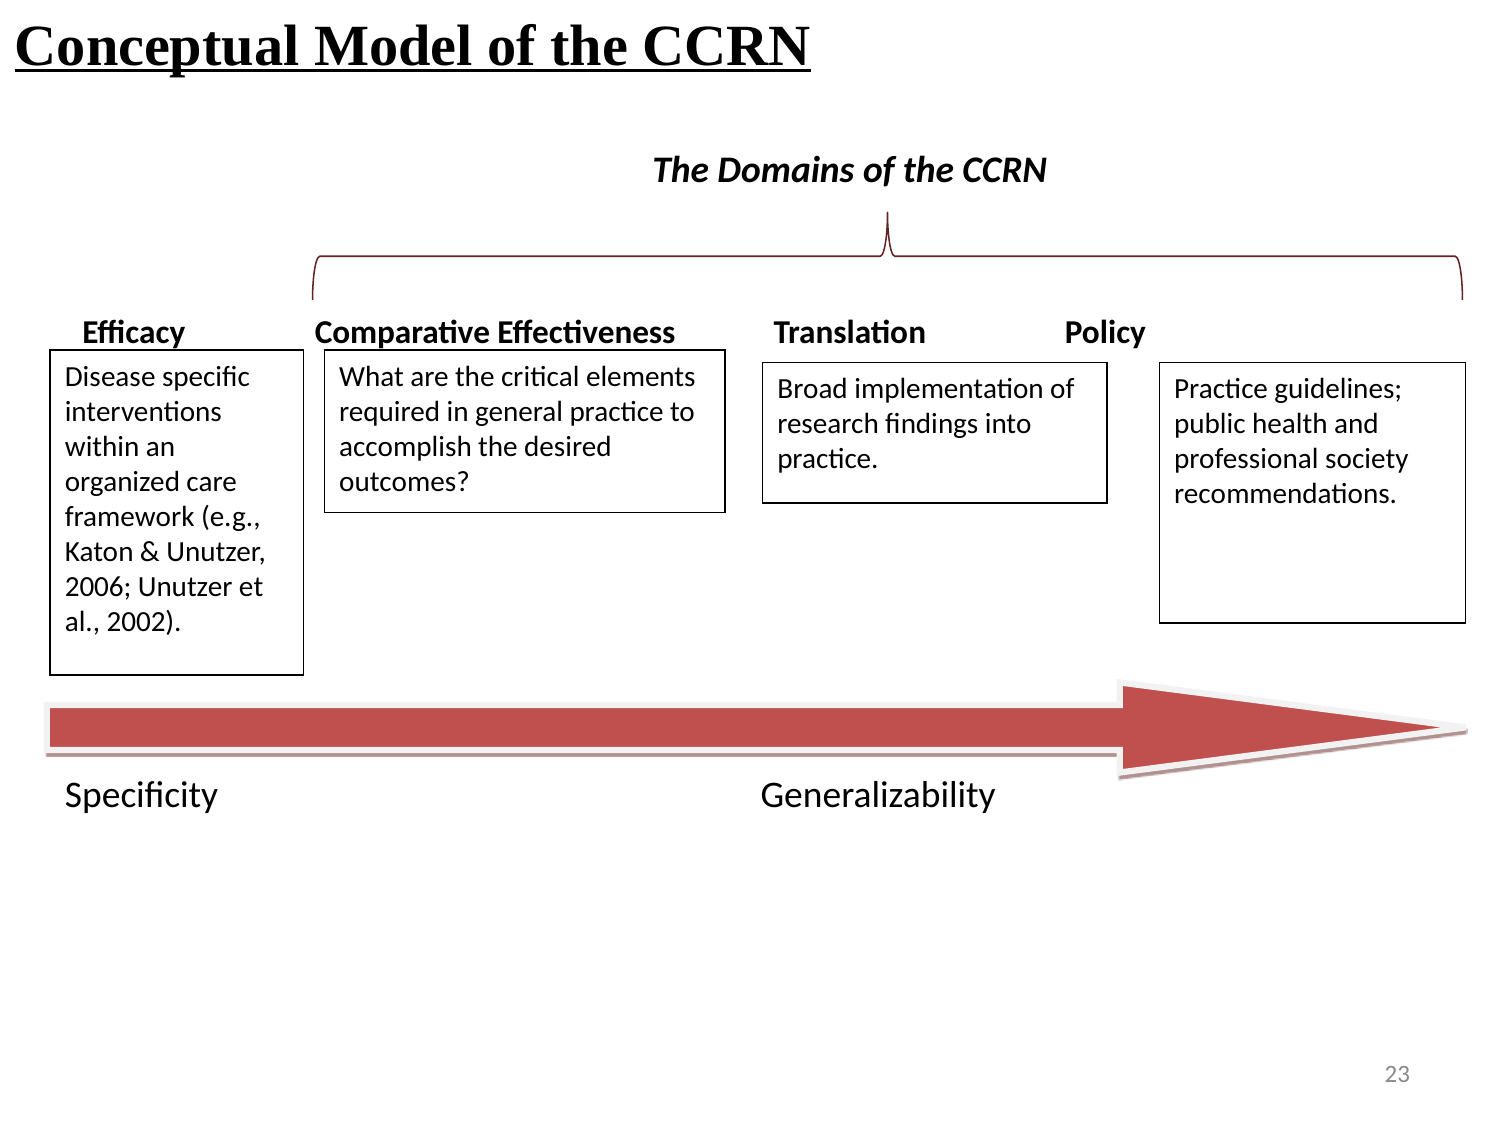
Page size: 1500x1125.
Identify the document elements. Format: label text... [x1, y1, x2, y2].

slide_number 23 [1074, 1042, 1425, 1103]
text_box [0, 0, 1466, 832]
